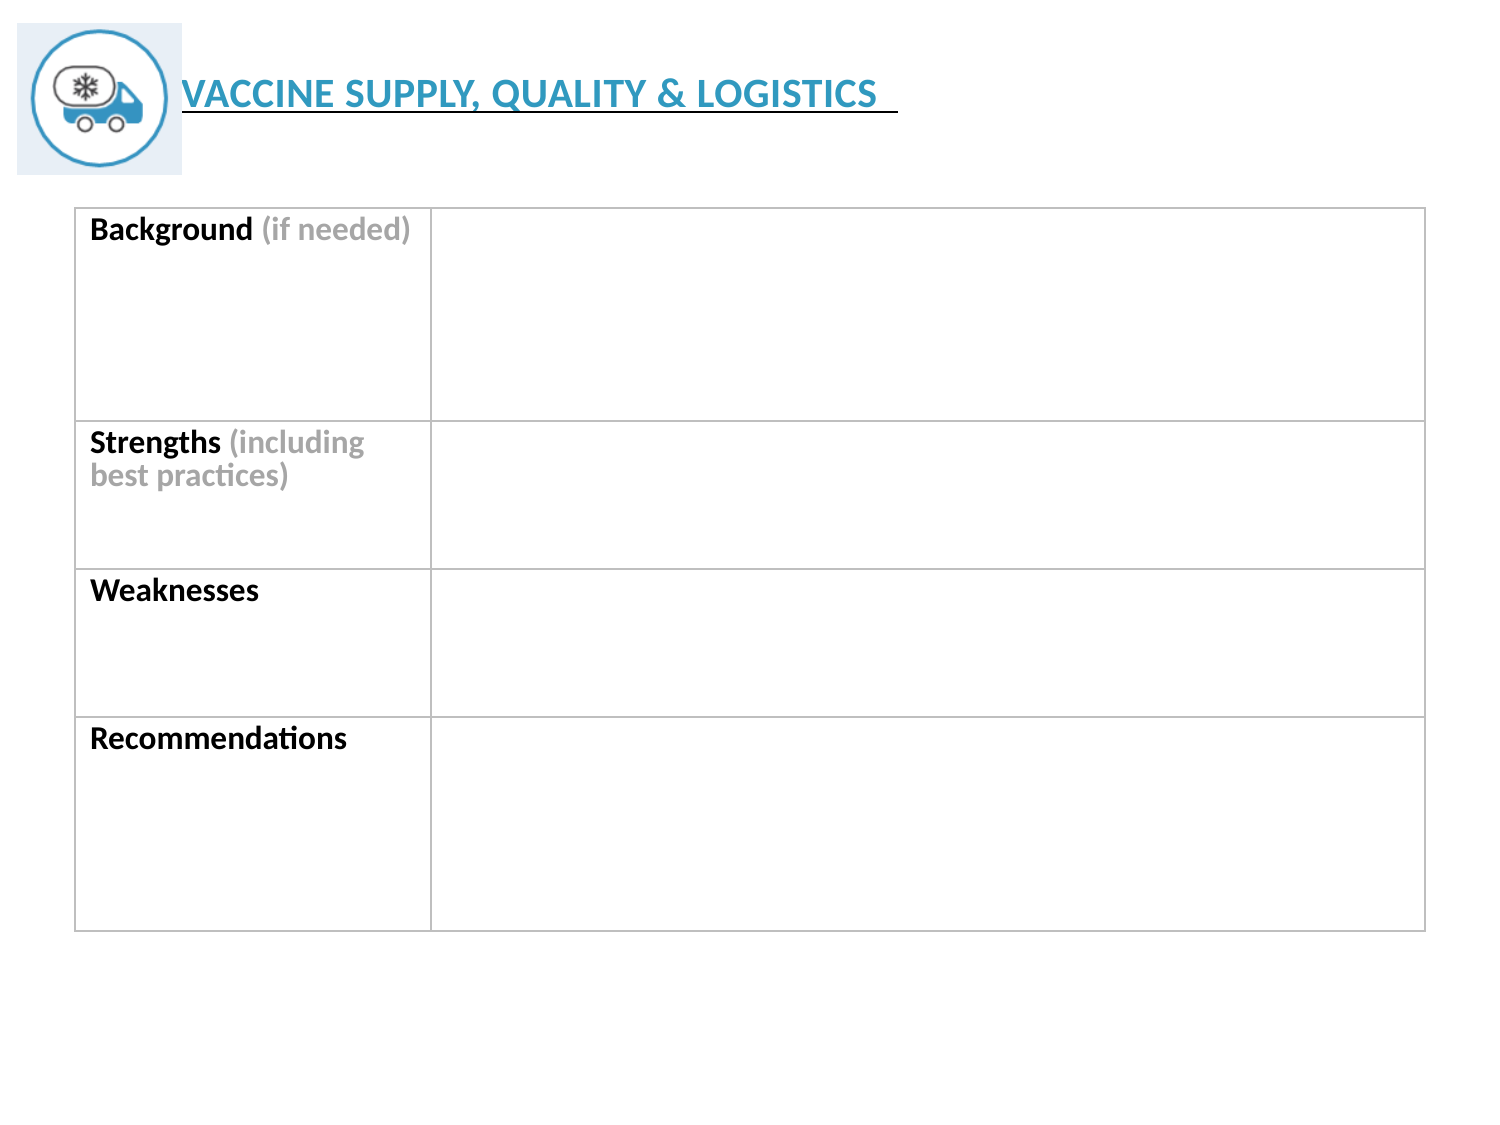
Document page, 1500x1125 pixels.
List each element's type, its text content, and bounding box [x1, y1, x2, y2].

table_cell Weaknesses [76, 570, 430, 716]
table_cell Recommendations [76, 718, 430, 930]
table_cell Strengths (including best practices) [76, 422, 430, 568]
table_cell [432, 422, 1424, 568]
table_cell [432, 718, 1424, 930]
table_cell [432, 570, 1424, 716]
table_header Background (if needed) [76, 209, 430, 420]
picture [17, 22, 182, 175]
table_header [432, 209, 1424, 420]
text_box VACCINE SUPPLY, QUALITY & LOGISTICS [186, 66, 1343, 118]
